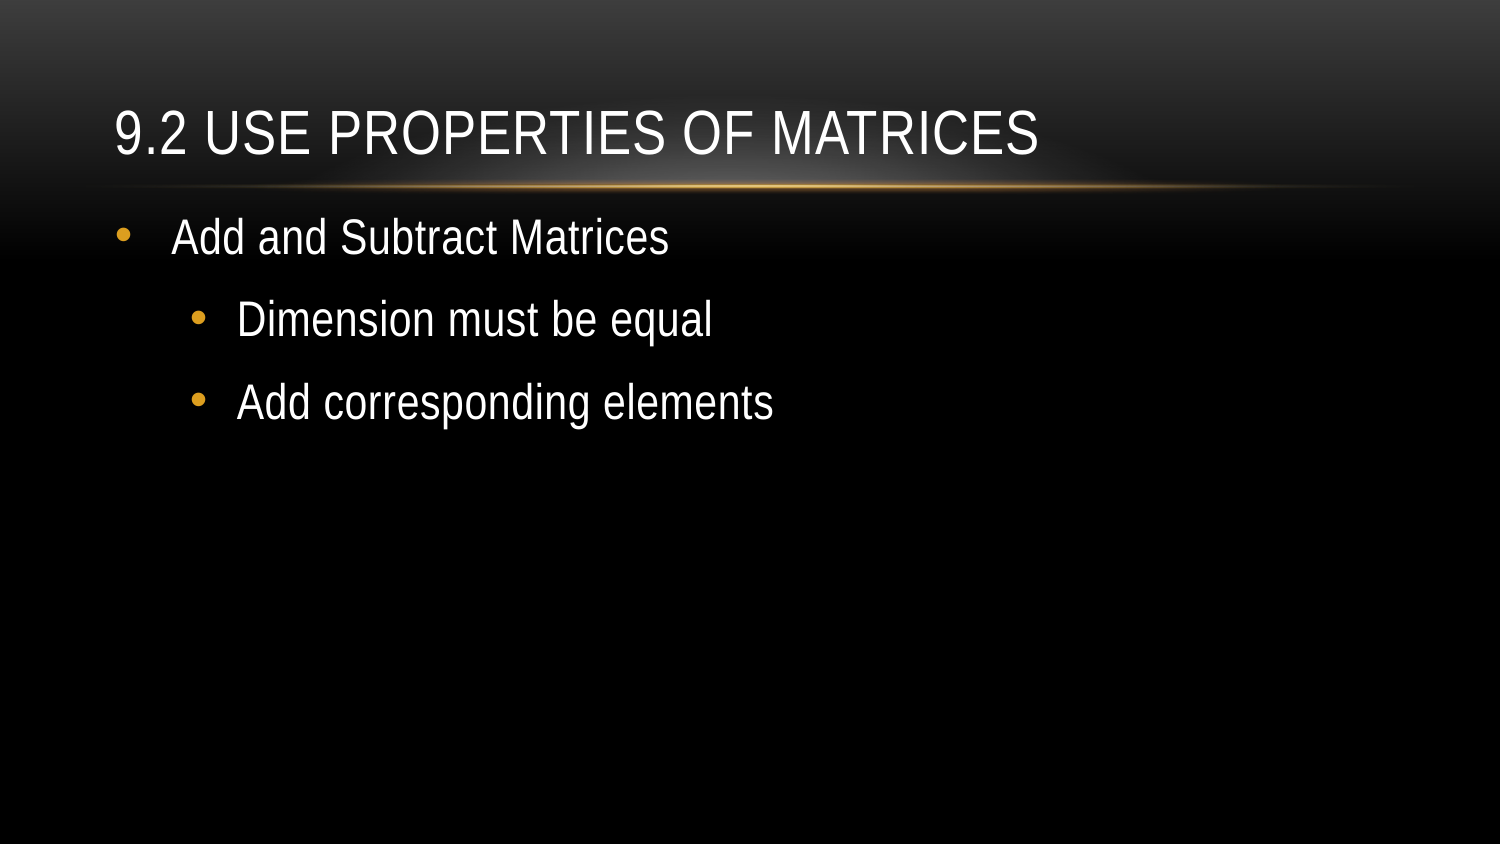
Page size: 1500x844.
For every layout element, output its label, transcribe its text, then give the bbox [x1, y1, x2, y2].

picture [0, 0, 1497, 300]
title 9.2 Use Properties of Matrices [99, 33, 1400, 175]
